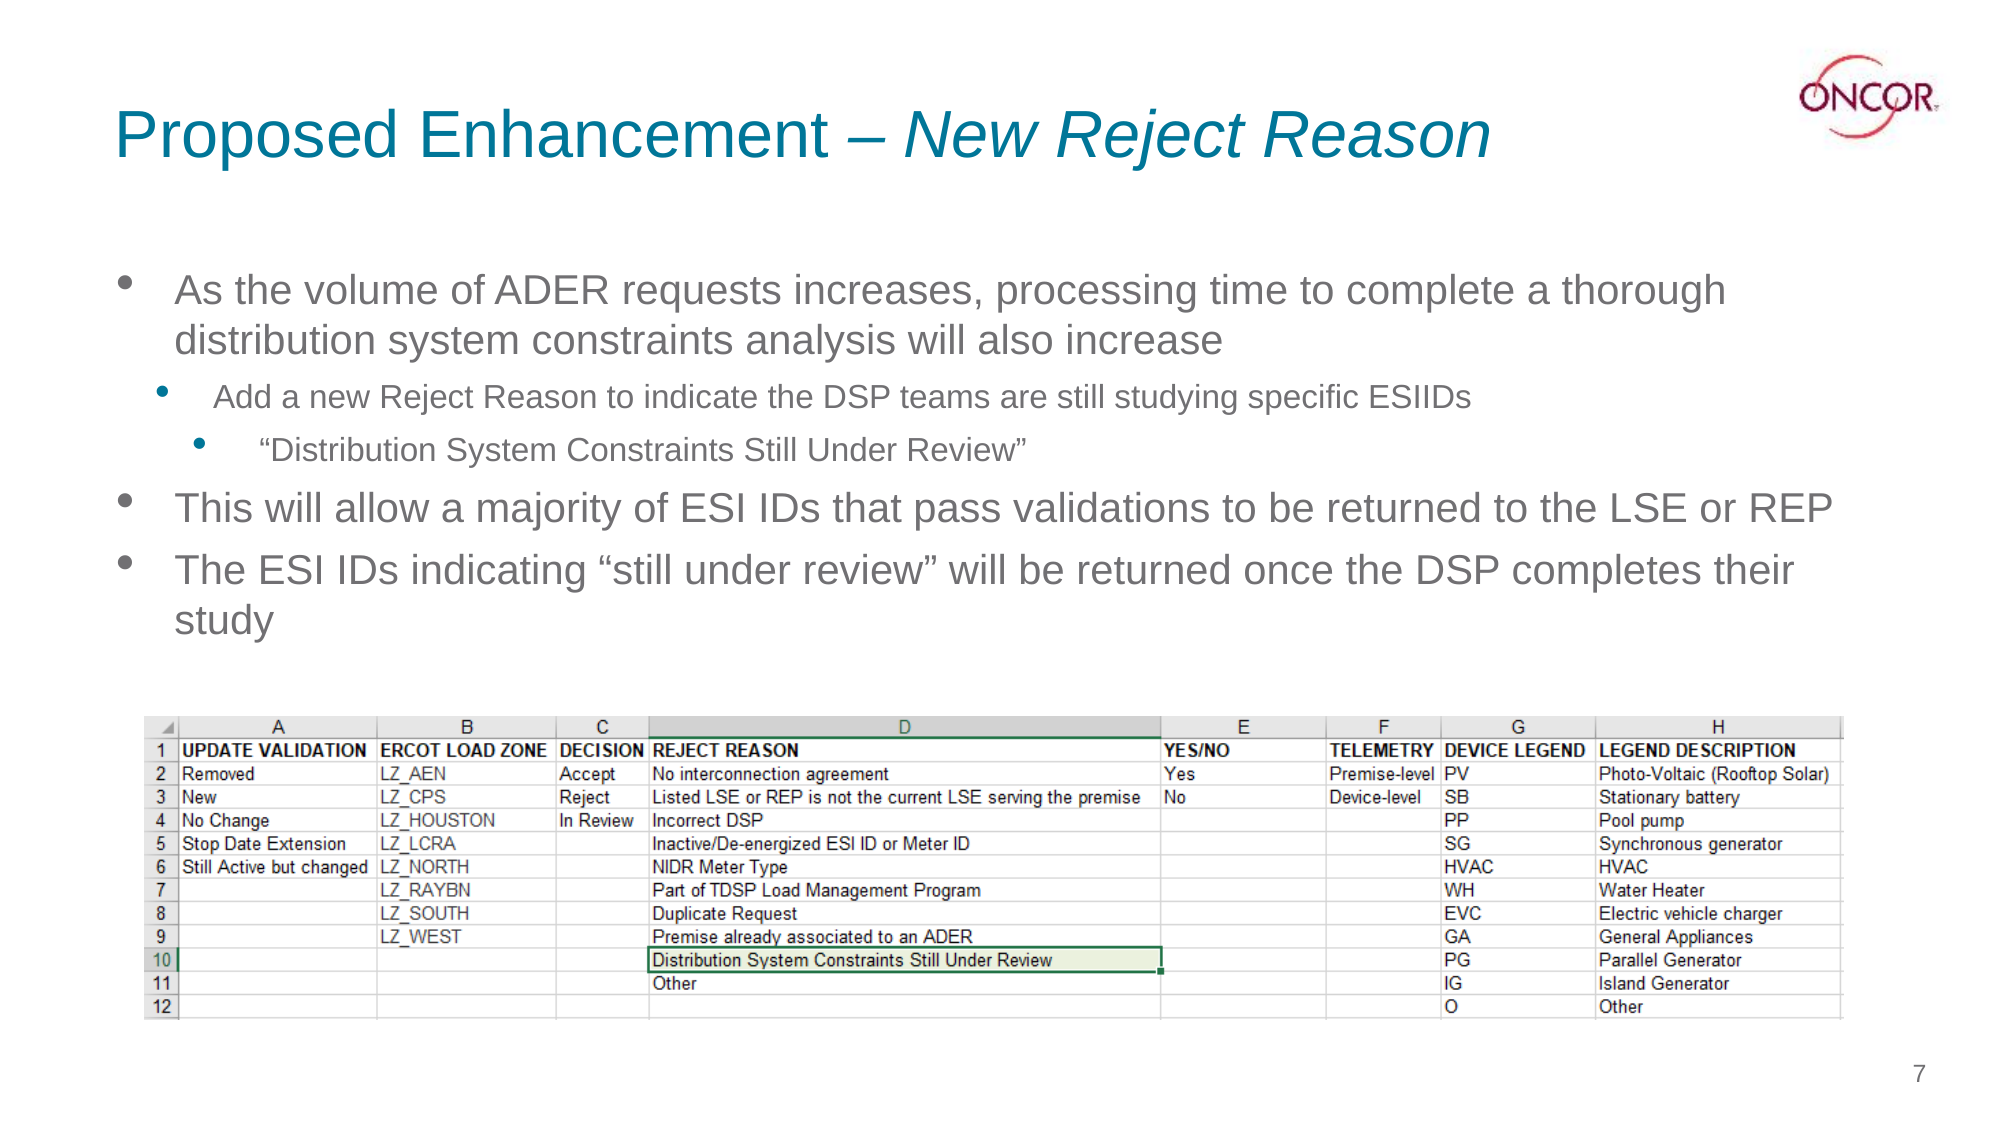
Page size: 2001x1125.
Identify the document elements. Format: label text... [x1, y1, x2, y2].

title Proposed Enhancement – New Reject Reason [99, 92, 1781, 198]
list As the volume of ADER requests increases, processing time to complete a thorough distribution system constraints analysis will also increase Add a new Reject Reason to indicate the DSP teams are still studying specific ESIIDs “Distribution System Constraints Still Under Review” This will allow a majority of ESI IDs that pass validations to be returned to the LSE or REP The ESI IDs indicating “still under review” will be returned once the DSP completes their study [103, 255, 1874, 643]
slide_number 7 [1412, 1042, 1942, 1103]
picture [0, 0, 2000, 1020]
